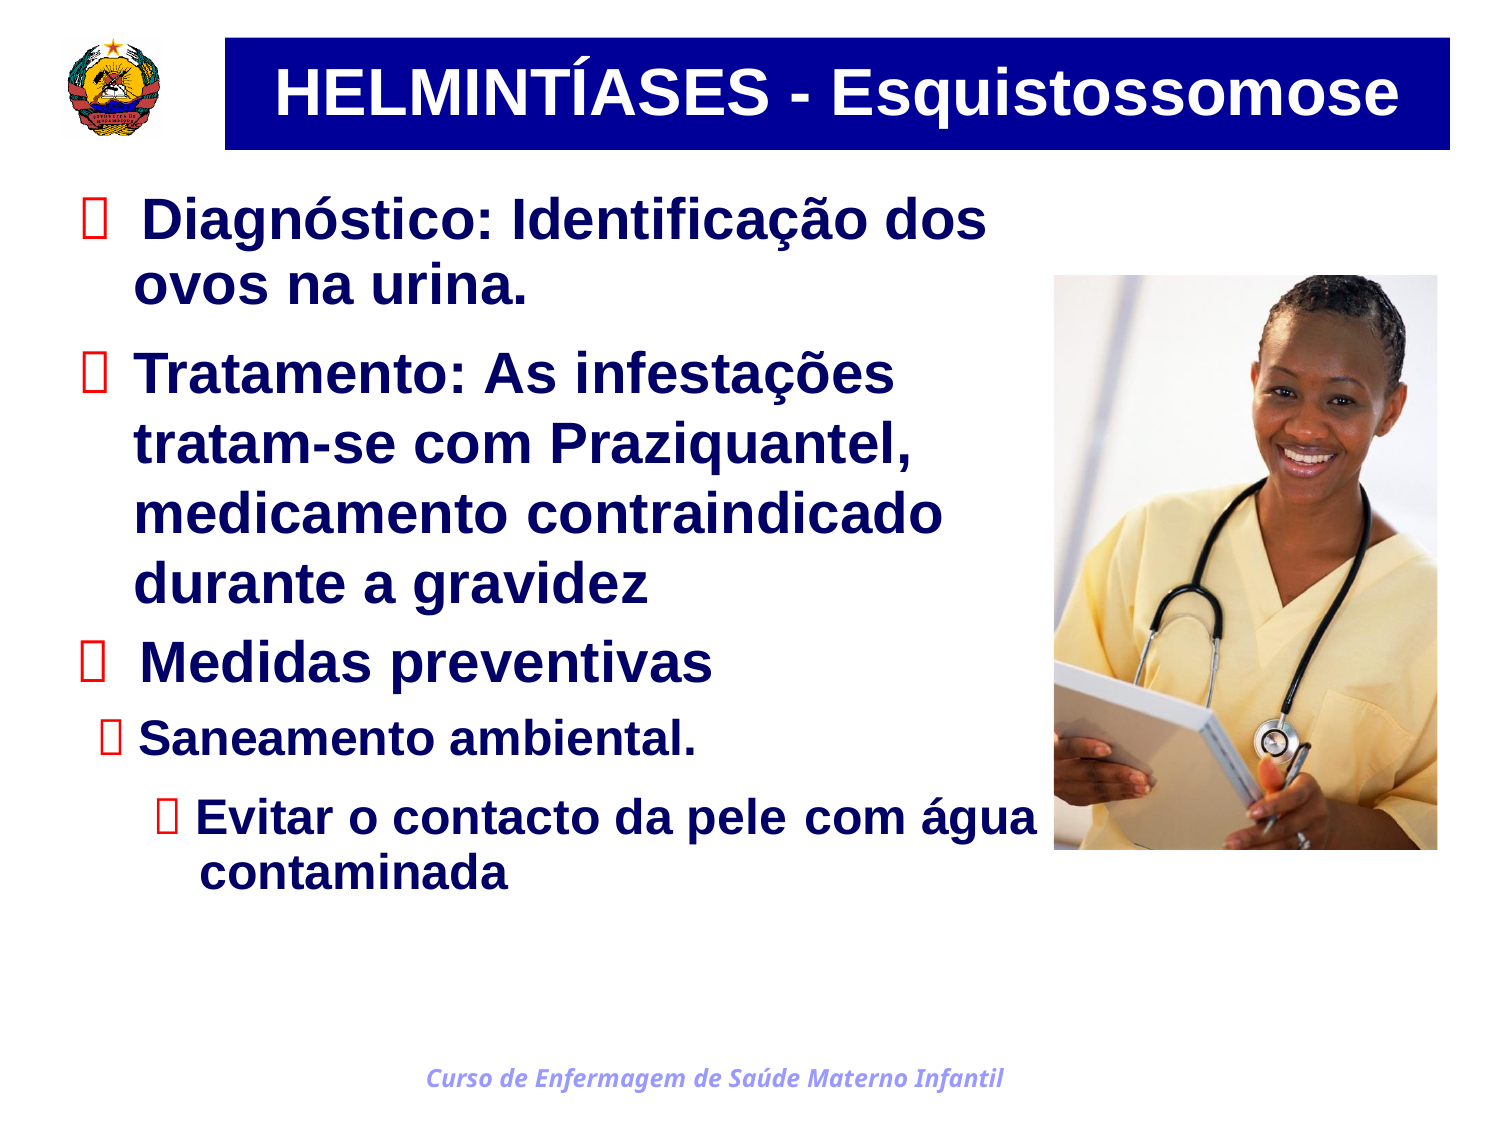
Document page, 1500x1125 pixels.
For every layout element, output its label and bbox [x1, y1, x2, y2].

text_box [423, 1064, 1118, 1094]
text_box [1053, 275, 1438, 850]
text_box [225, 37, 1450, 150]
text_box [62, 37, 165, 139]
text_box [150, 790, 801, 905]
text_box [75, 189, 992, 773]
text_box [802, 790, 1048, 845]
